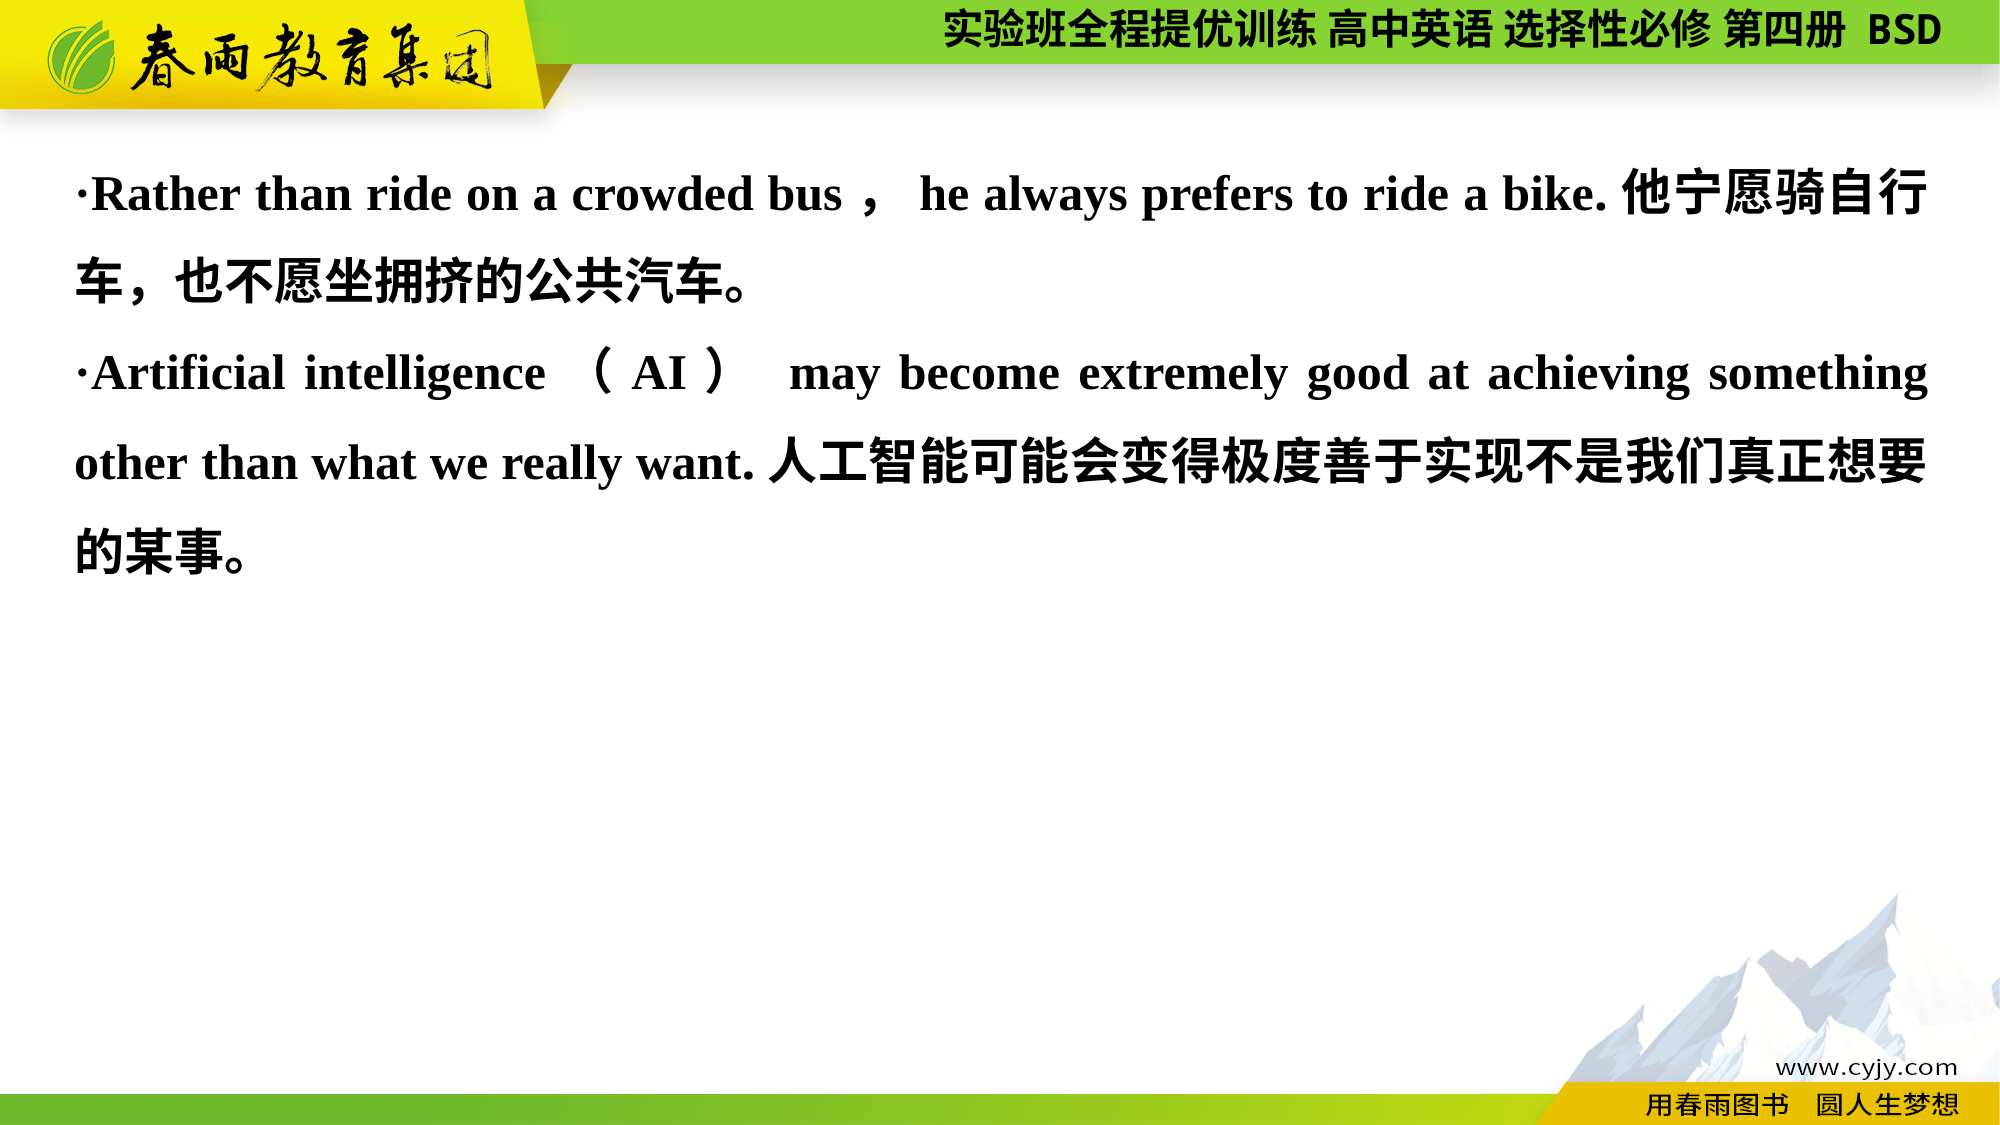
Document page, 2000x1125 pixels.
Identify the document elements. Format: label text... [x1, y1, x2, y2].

picture [0, 0, 2000, 1125]
list ·Rather than ride on a crowded bus，he always prefers to ride a bike.他宁愿骑自行车，也不愿坐拥挤的公共汽车。 ·Artificial intelligence（AI） may become extremely good at achieving something other than what we really want.人工智能可能会变得极度善于实现不是我们真正想要的某事。 [59, 122, 1944, 592]
